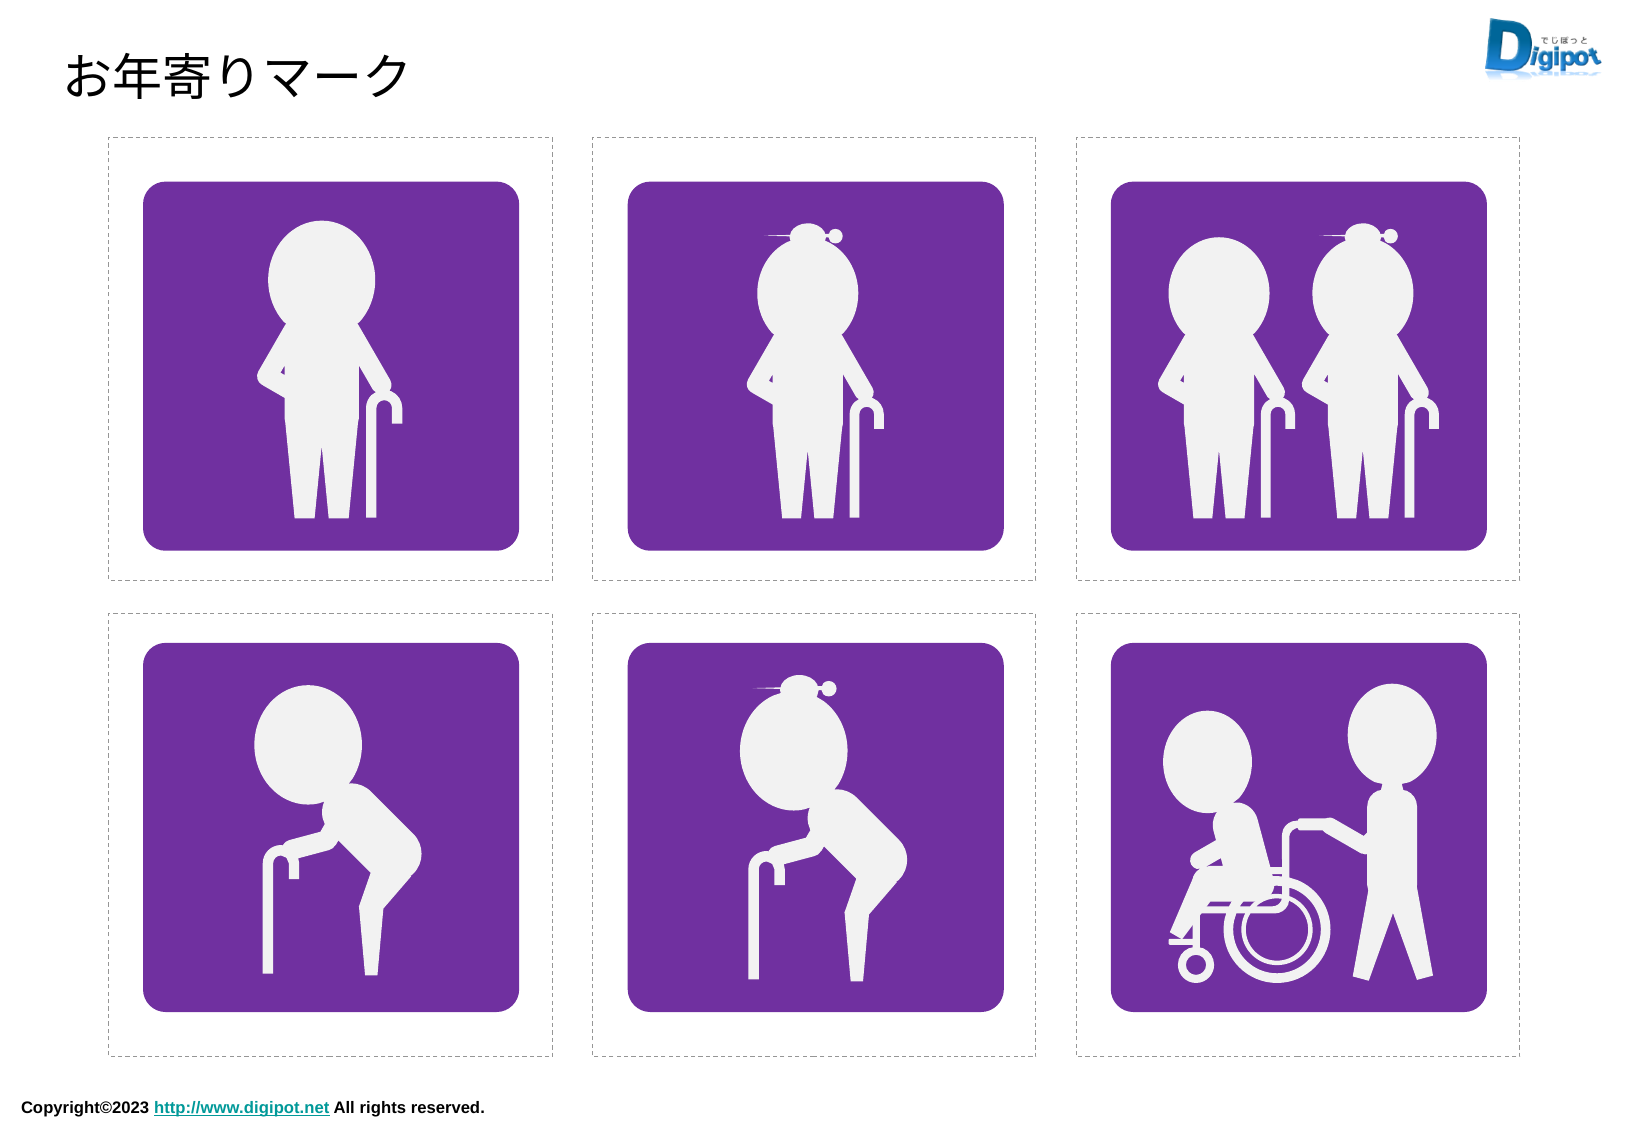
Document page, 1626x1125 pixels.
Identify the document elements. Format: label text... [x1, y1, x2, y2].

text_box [142, 642, 520, 1013]
text_box お年寄りマーク [47, 38, 427, 113]
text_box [627, 642, 1005, 1013]
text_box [1110, 642, 1488, 1013]
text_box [627, 181, 1005, 551]
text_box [1110, 181, 1488, 551]
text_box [142, 181, 520, 551]
picture [1485, 18, 1602, 82]
